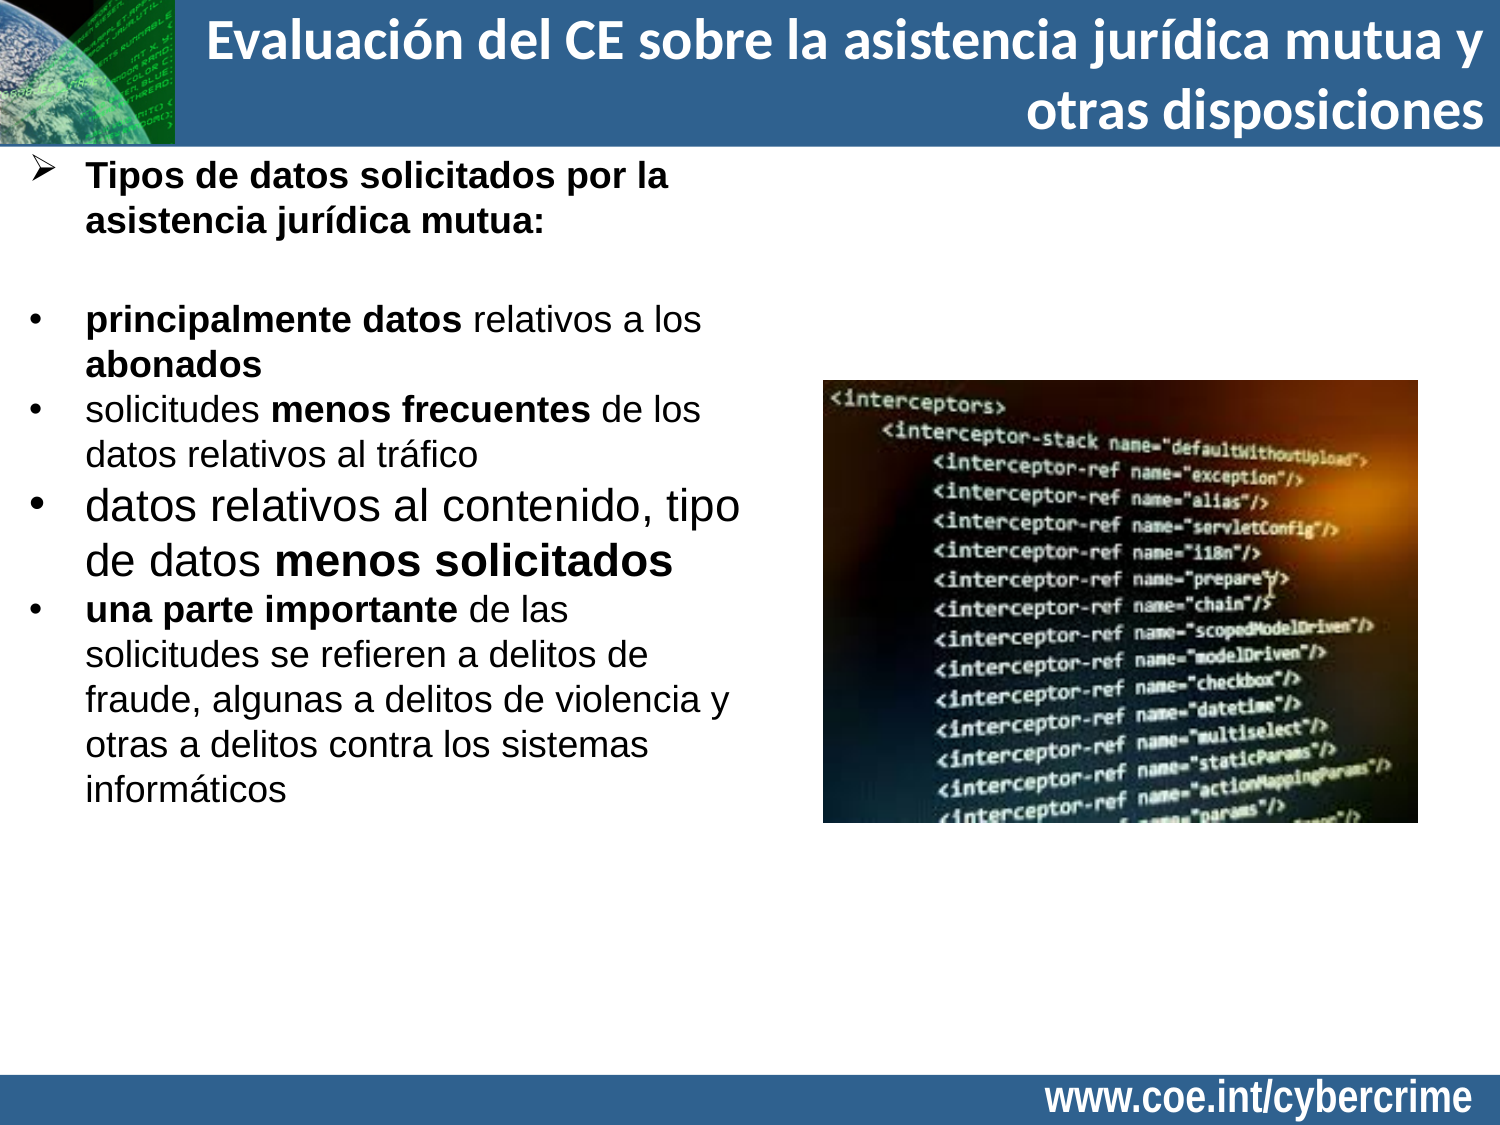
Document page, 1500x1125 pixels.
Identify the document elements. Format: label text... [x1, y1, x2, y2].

text_box [0, 1073, 1030, 1125]
text_box Tipos de datos solicitados por la asistencia jurídica mutua: principalmente datos relativos a los abonados solicitudes menos frecuentes de los datos relativos al tráfico datos relativos al contenido, tipo de datos menos solicitados una parte importante de las solicitudes se refieren a delitos de fraude, algunas a delitos de violencia y otras a delitos contra los sistemas informáticos [14, 143, 765, 818]
text_box Evaluación del CE sobre la asistencia jurídica mutua y otras disposiciones [179, 0, 1500, 149]
picture [823, 379, 1418, 823]
picture [0, 0, 175, 144]
text_box www.coe.int/cybercrime [1030, 1059, 1500, 1125]
